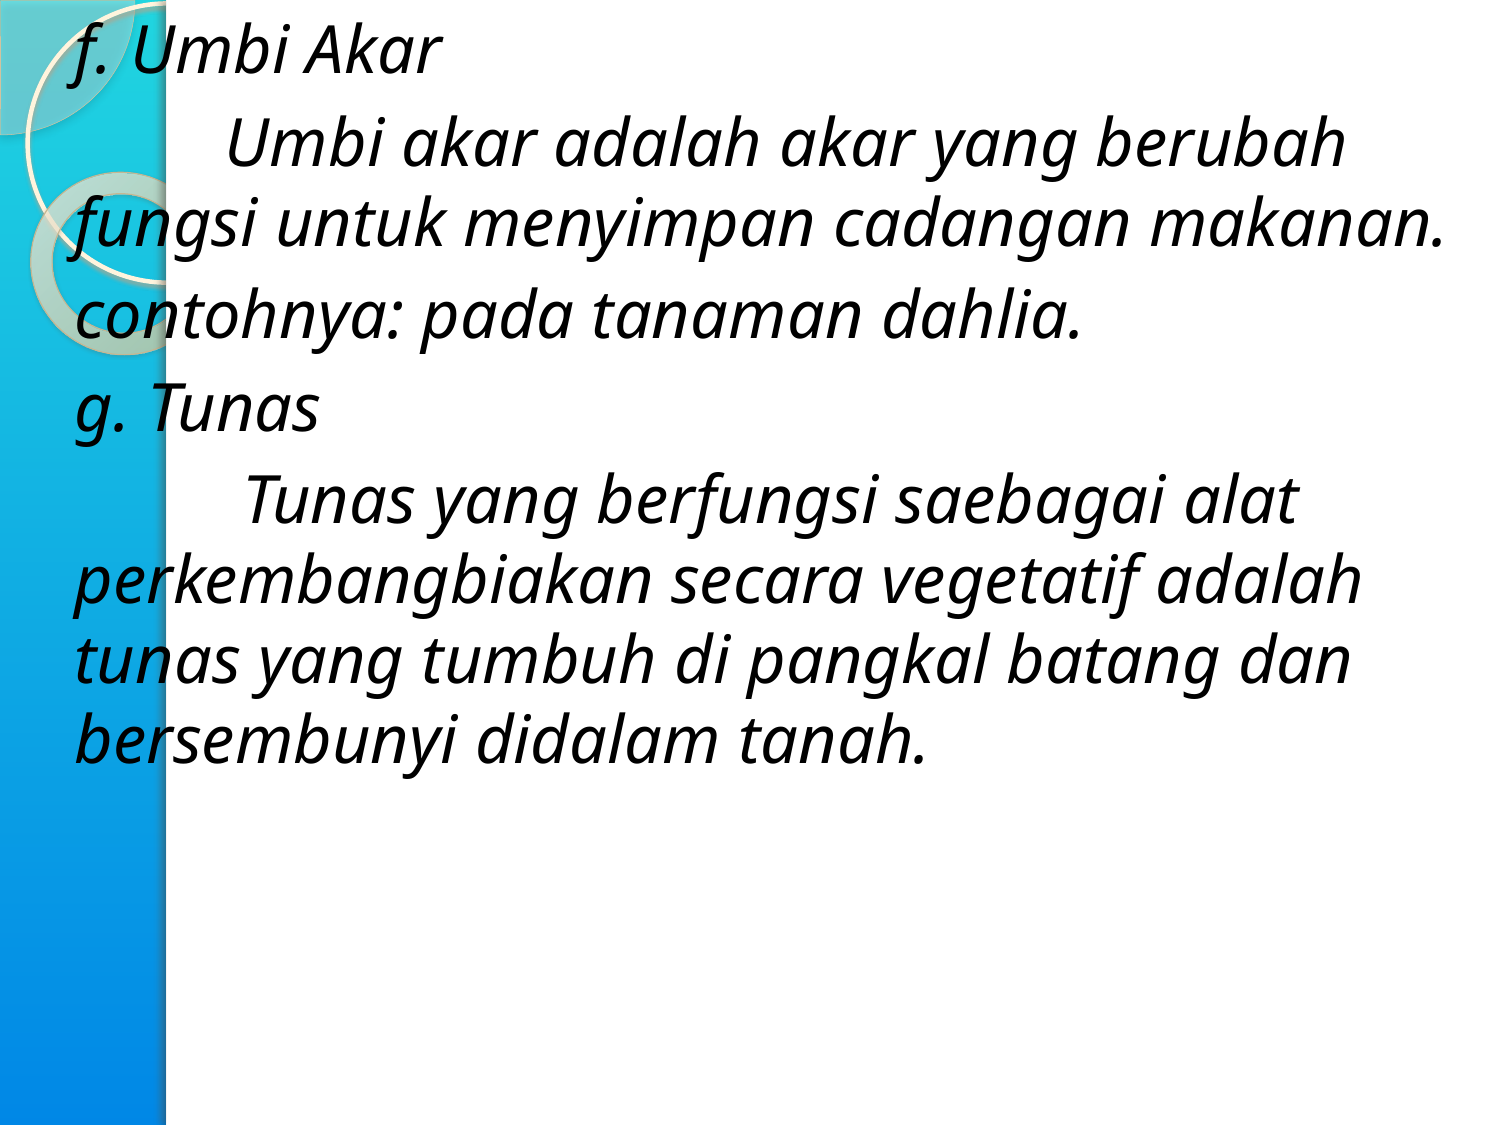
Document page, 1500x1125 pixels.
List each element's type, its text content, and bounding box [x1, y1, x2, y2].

list f. Umbi Akar Umbi akar adalah akar yang berubah fungsi untuk menyimpan cadangan makanan. contohnya: pada tanaman dahlia. g. Tunas Tunas yang berfungsi saebagai alat perkembangbiakan secara vegetatif adalah tunas yang tumbuh di pangkal batang dan bersembunyi didalam tanah. [0, 0, 1500, 1125]
